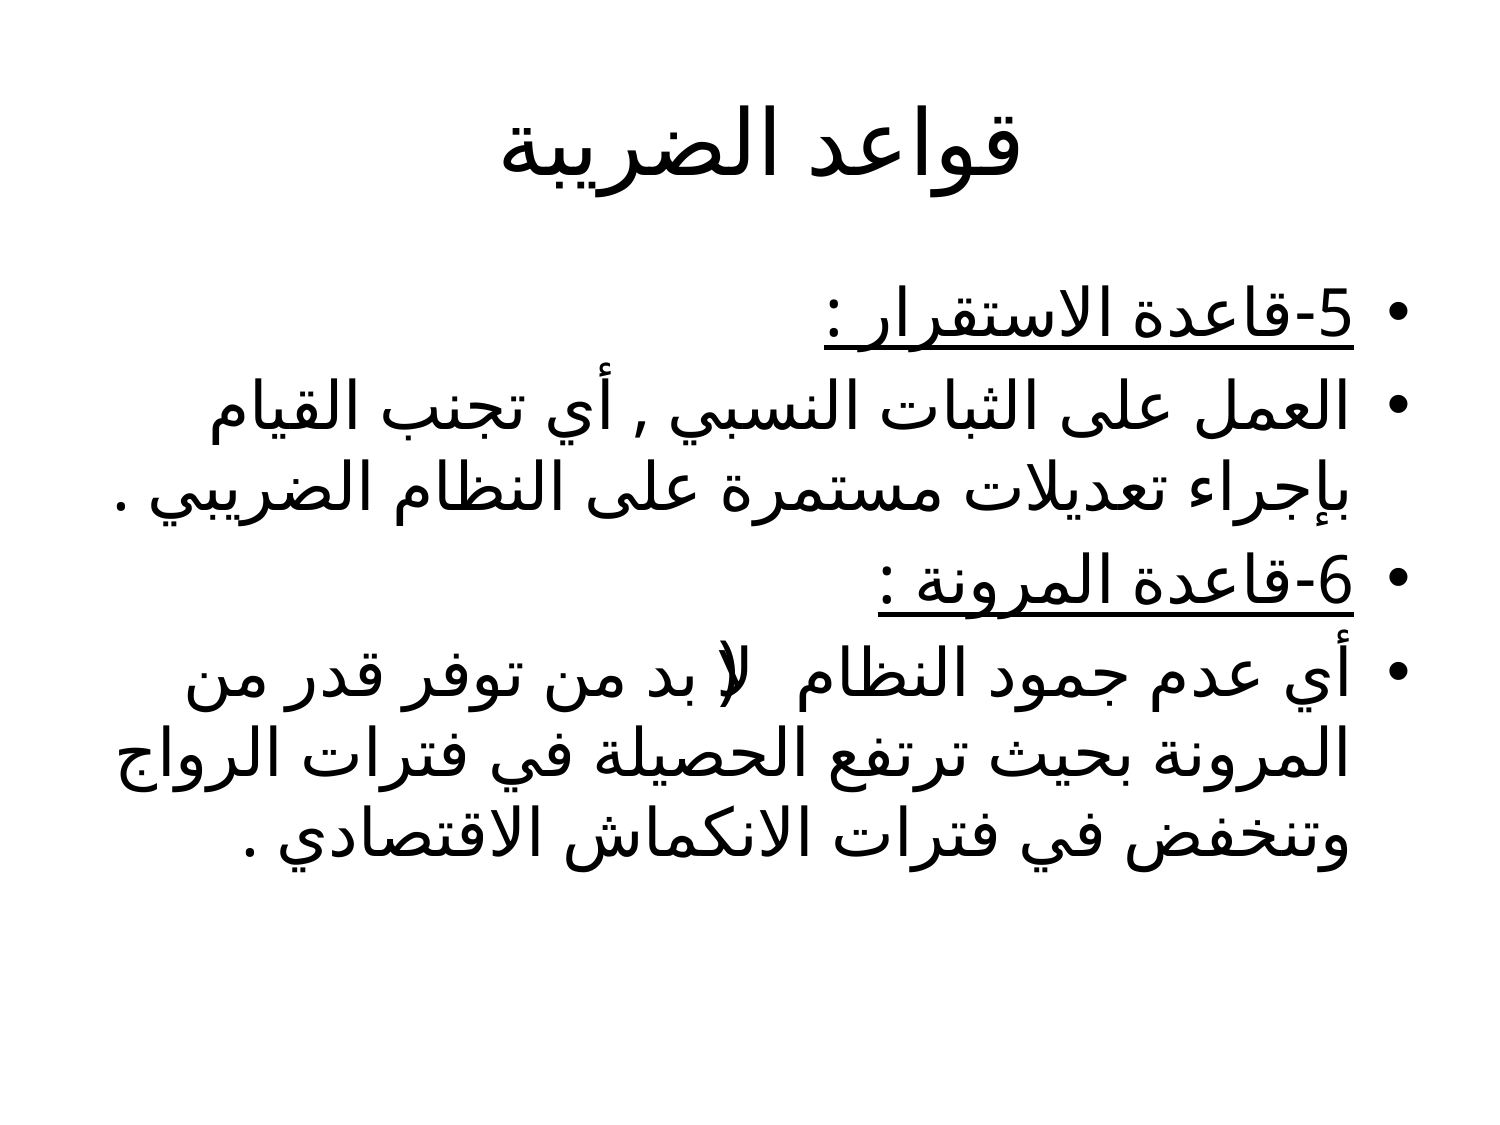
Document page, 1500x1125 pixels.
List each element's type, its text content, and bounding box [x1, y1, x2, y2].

list 5-قاعدة الاستقرار : العمل على الثبات النسبي , أي تجنب القيام بإجراء تعديلات مستمرة على النظام الضريبي . 6-قاعدة المرونة : أي عدم جمود النظام (لا بد من توفر قدر من المرونة بحيث ترتفع الحصيلة في فترات الرواج وتنخفض في فترات الانكماش الاقتصادي . [75, 262, 1425, 1005]
title قواعد الضريبة [75, 45, 1425, 233]
